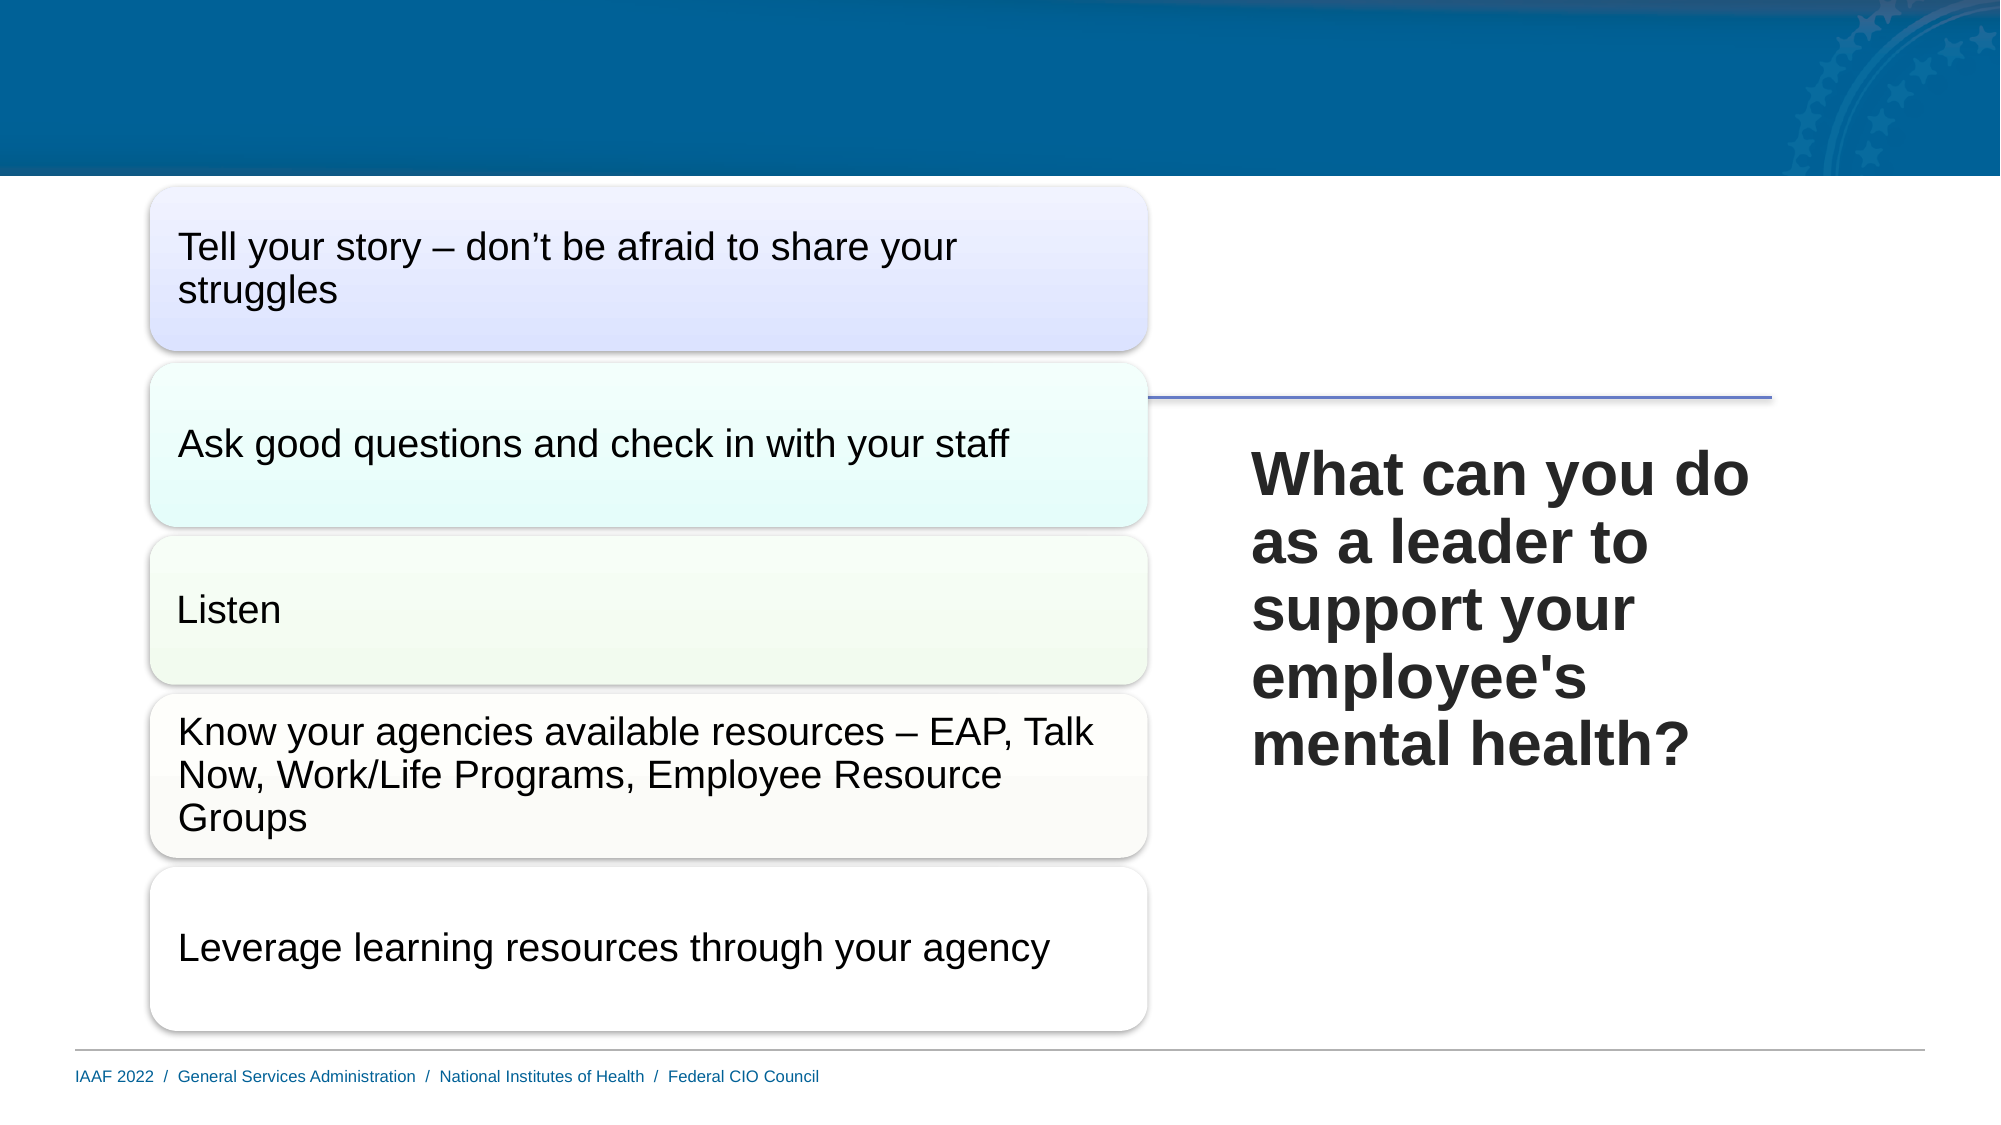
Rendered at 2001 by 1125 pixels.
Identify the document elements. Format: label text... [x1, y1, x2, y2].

picture [0, 168, 666, 176]
picture [0, 0, 2000, 176]
title What can you do as a leader to support your employee's mental health? [1236, 231, 1788, 990]
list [149, 182, 1148, 1039]
